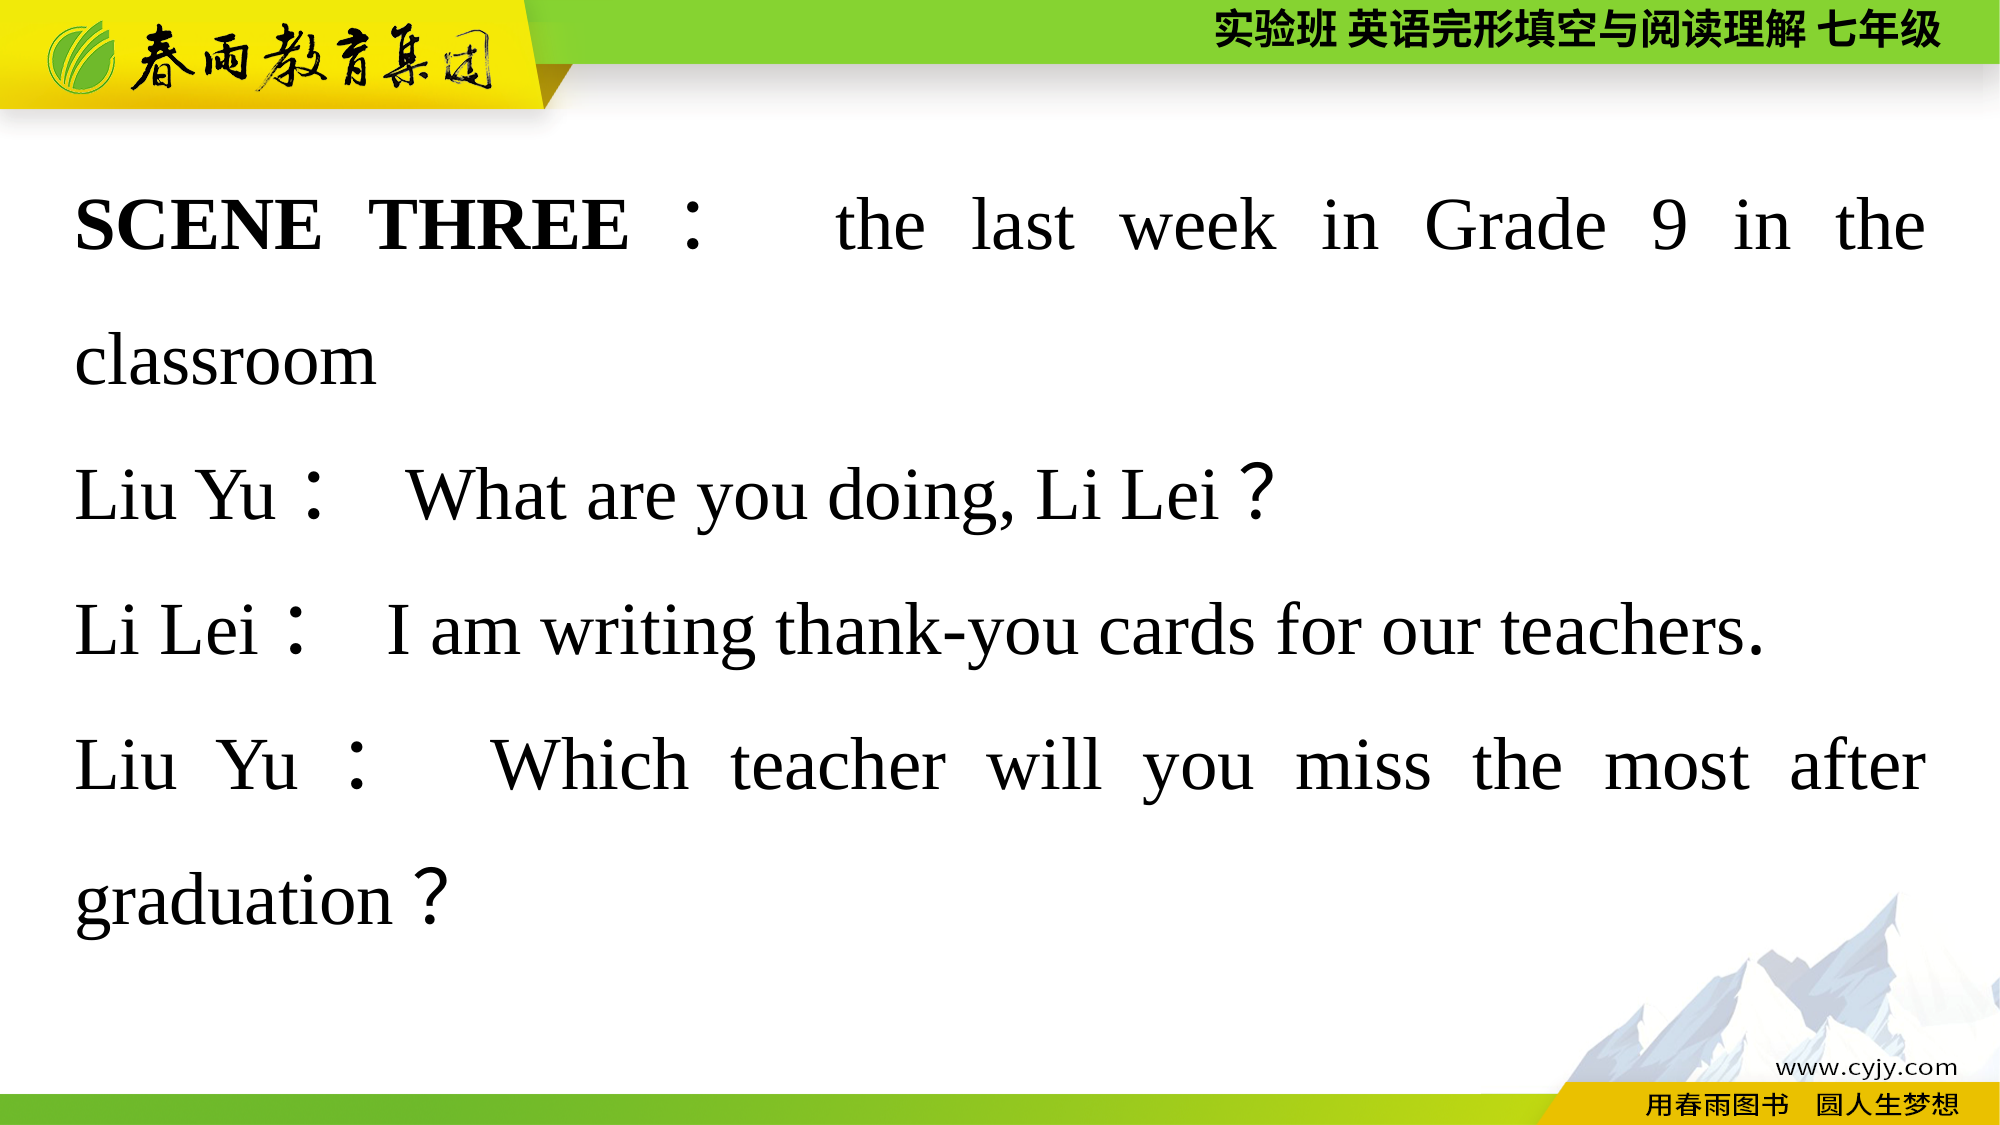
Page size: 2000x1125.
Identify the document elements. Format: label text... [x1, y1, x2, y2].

picture [0, 0, 2000, 1125]
list SCENE THREE： the last week in Grade 9 in the classroom Liu Yu： What are you doing, Li Lei？ Li Lei： I am writing thank-you cards for our teachers. Liu Yu： Which teacher will you miss the most after graduation？ [59, 122, 1944, 939]
